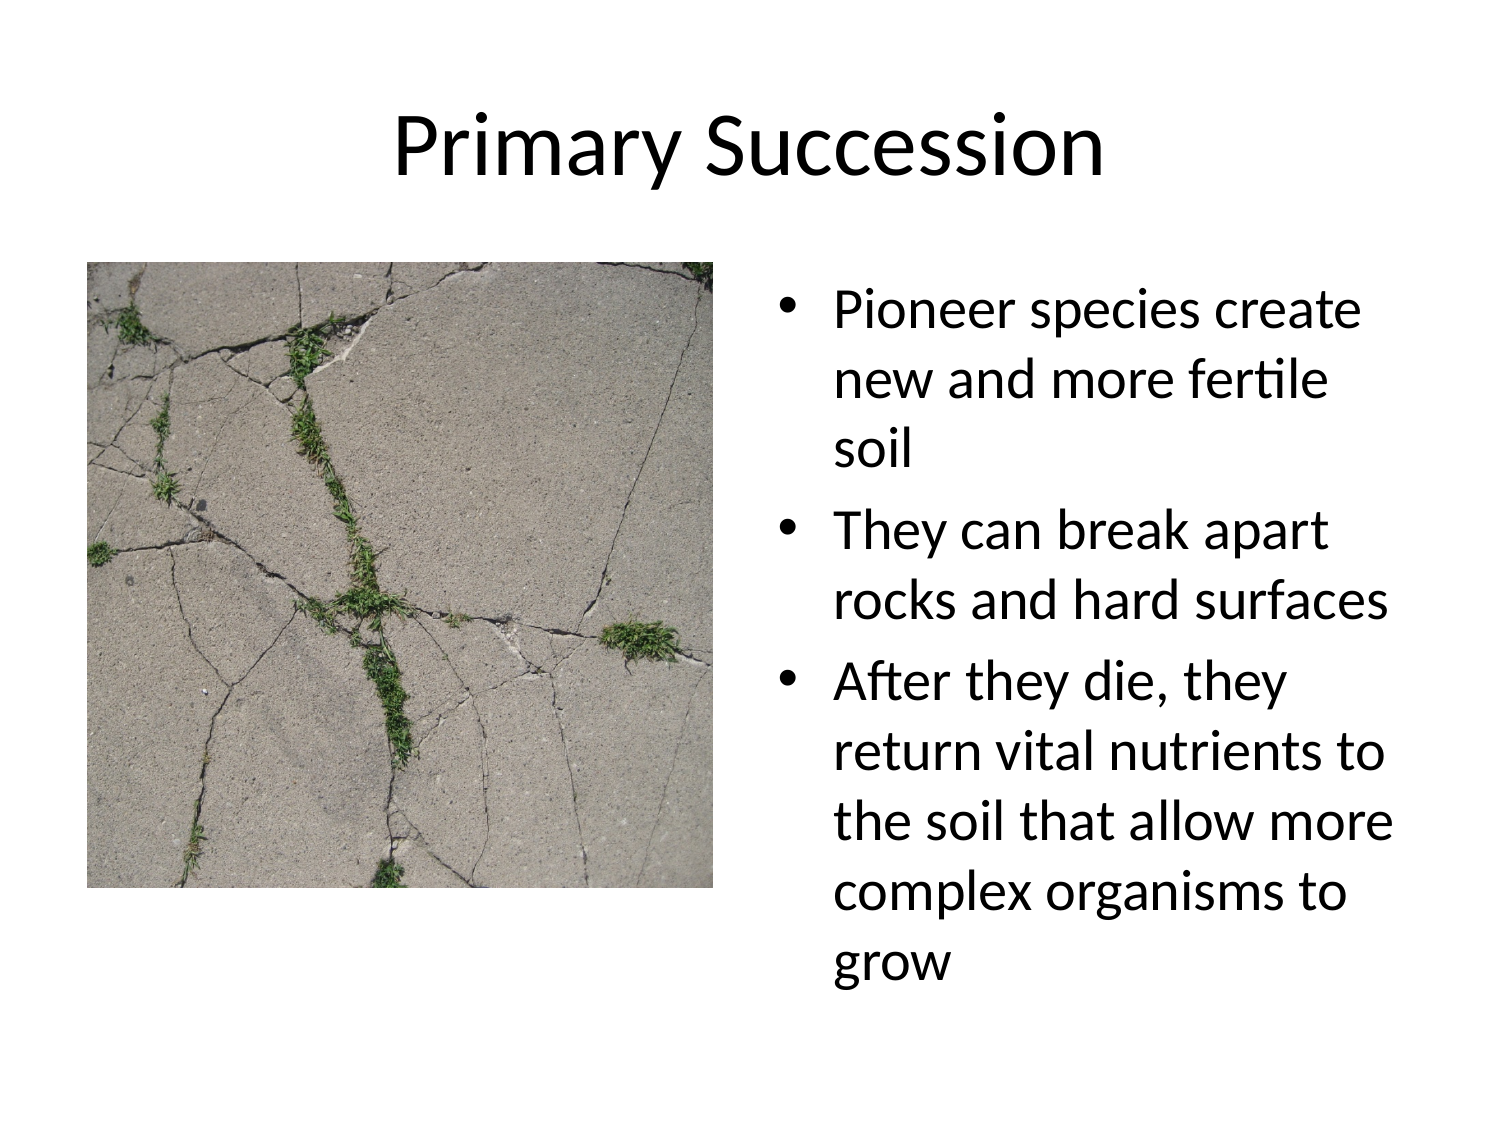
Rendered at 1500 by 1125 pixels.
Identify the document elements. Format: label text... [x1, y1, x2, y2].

list Pioneer species create new and more fertile soil They can break apart rocks and hard surfaces After they die, they return vital nutrients to the soil that allow more complex organisms to grow [762, 262, 1425, 1005]
title Primary Succession [75, 45, 1425, 233]
picture [87, 262, 713, 888]
